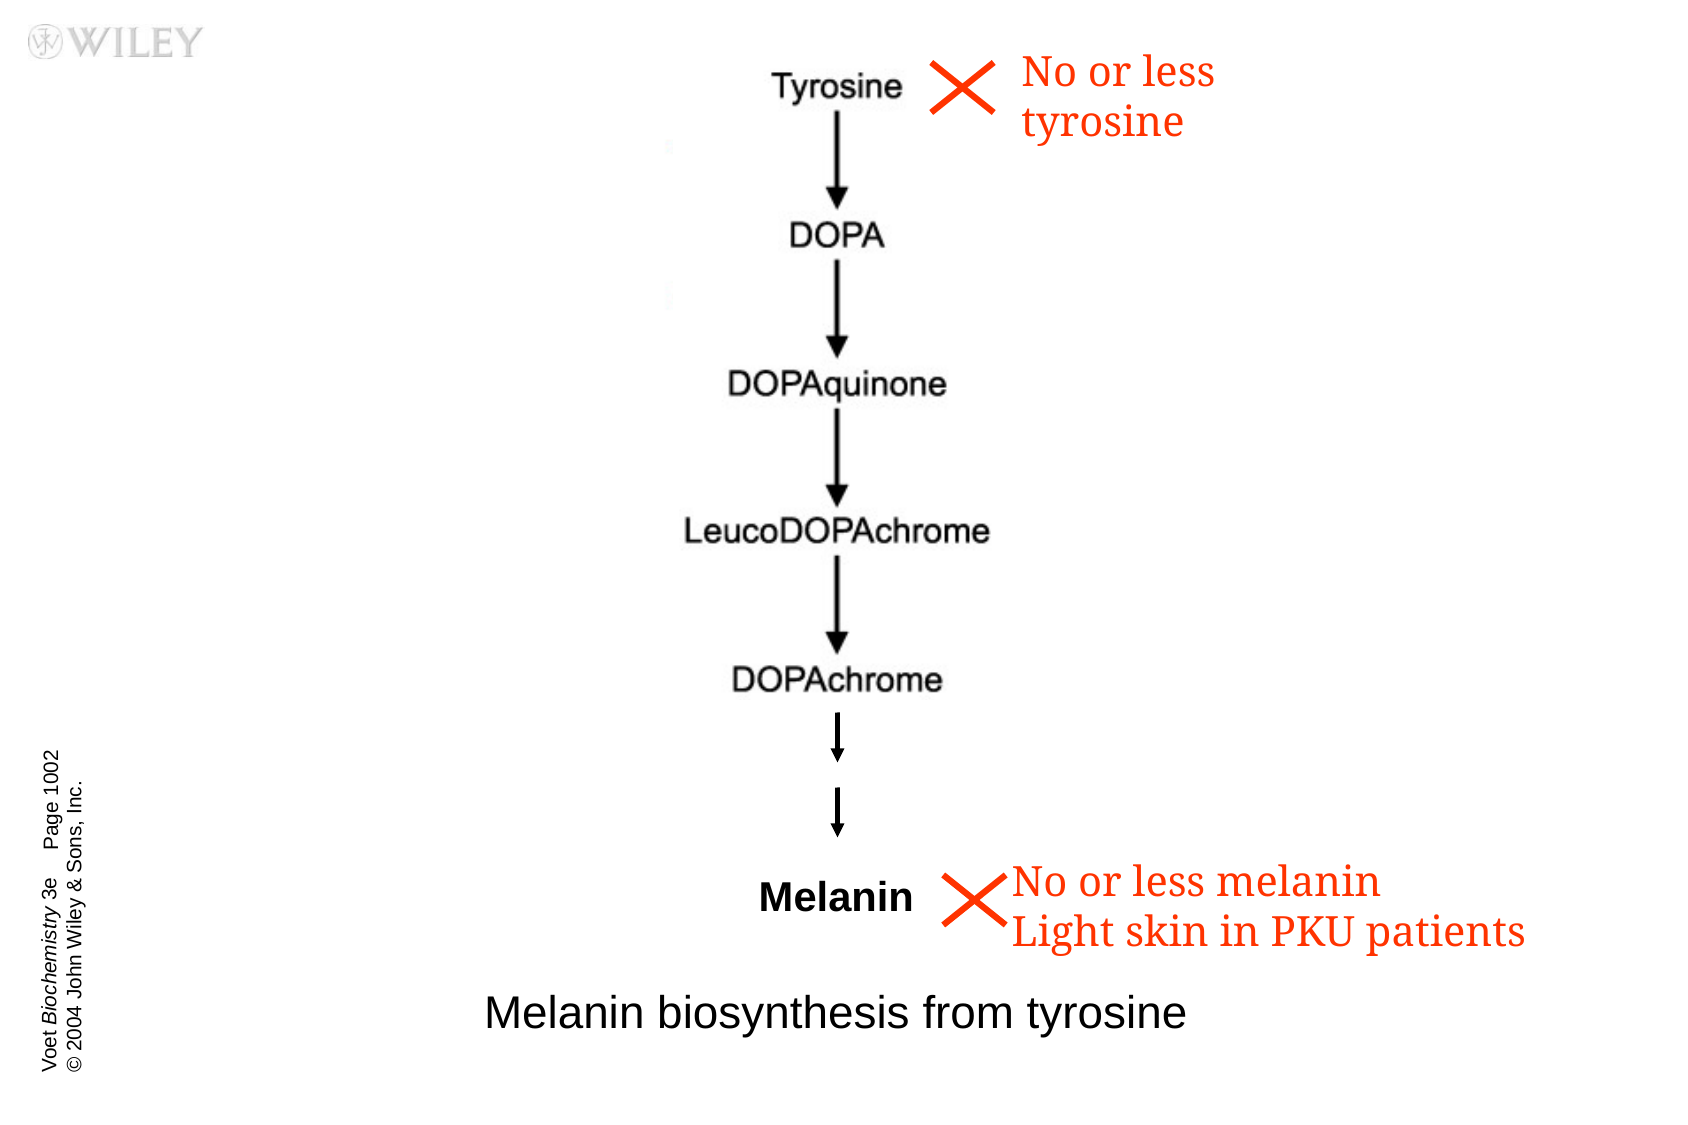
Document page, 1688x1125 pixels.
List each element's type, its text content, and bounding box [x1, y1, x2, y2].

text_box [930, 62, 994, 113]
text_box Melanin [743, 862, 929, 928]
text_box [831, 787, 844, 838]
text_box No or less melanin Light skin in PKU patients [996, 847, 1541, 963]
text_box No or less tyrosine [1026, 37, 1230, 153]
text_box Page 1002 [29, 727, 70, 865]
title Melanin biosynthesis from tyrosine [118, 975, 1554, 1050]
text_box [831, 712, 844, 763]
picture [653, 37, 1024, 701]
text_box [942, 874, 1006, 926]
picture [28, 24, 205, 61]
footer Voet Biochemistry 3e © 2004 John Wiley & Sons, Inc. [28, 625, 113, 1088]
